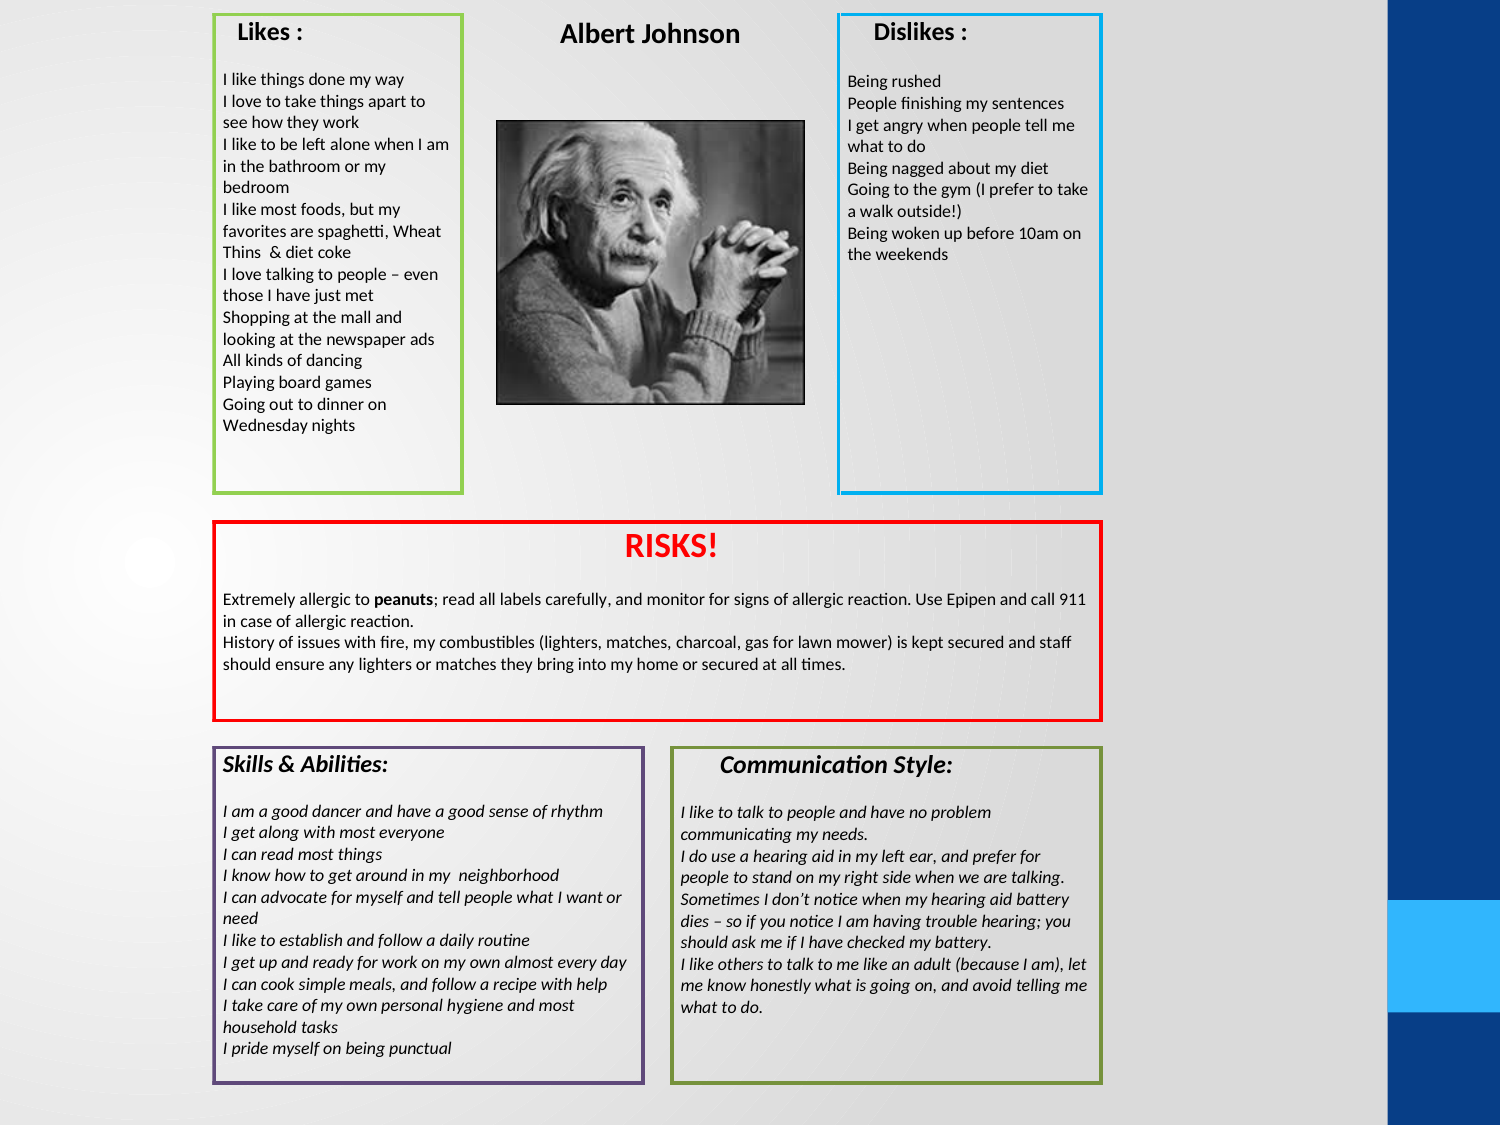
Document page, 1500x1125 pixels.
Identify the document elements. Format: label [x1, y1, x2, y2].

text_box [211, 11, 1106, 1125]
